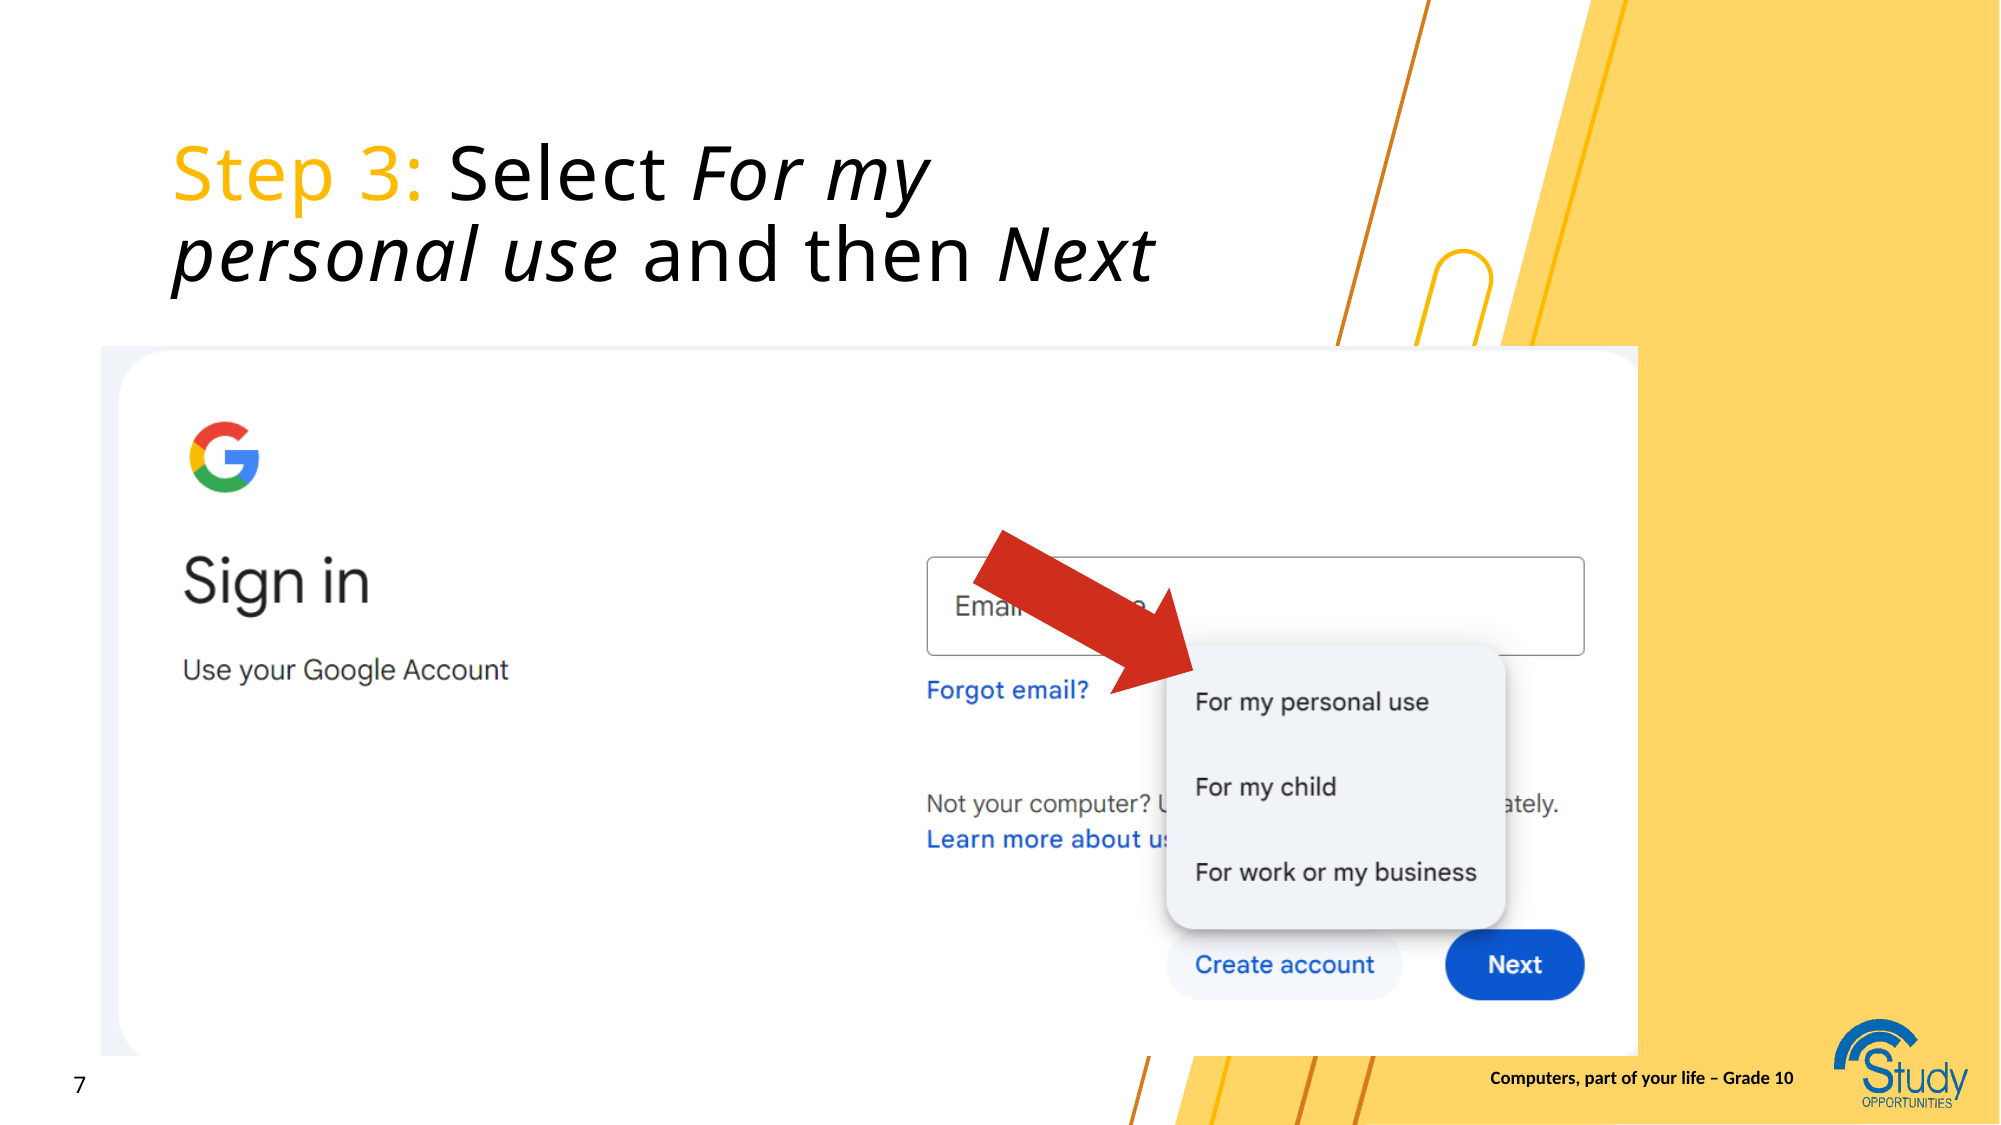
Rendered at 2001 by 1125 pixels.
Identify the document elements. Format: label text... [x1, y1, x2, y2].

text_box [1208, 1064, 1630, 1125]
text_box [1208, 0, 1630, 343]
text_box Step 3: Select For my personal use and then Next [157, 54, 1171, 305]
picture [100, 0, 2000, 1125]
text_box 7 [0, 1062, 102, 1123]
